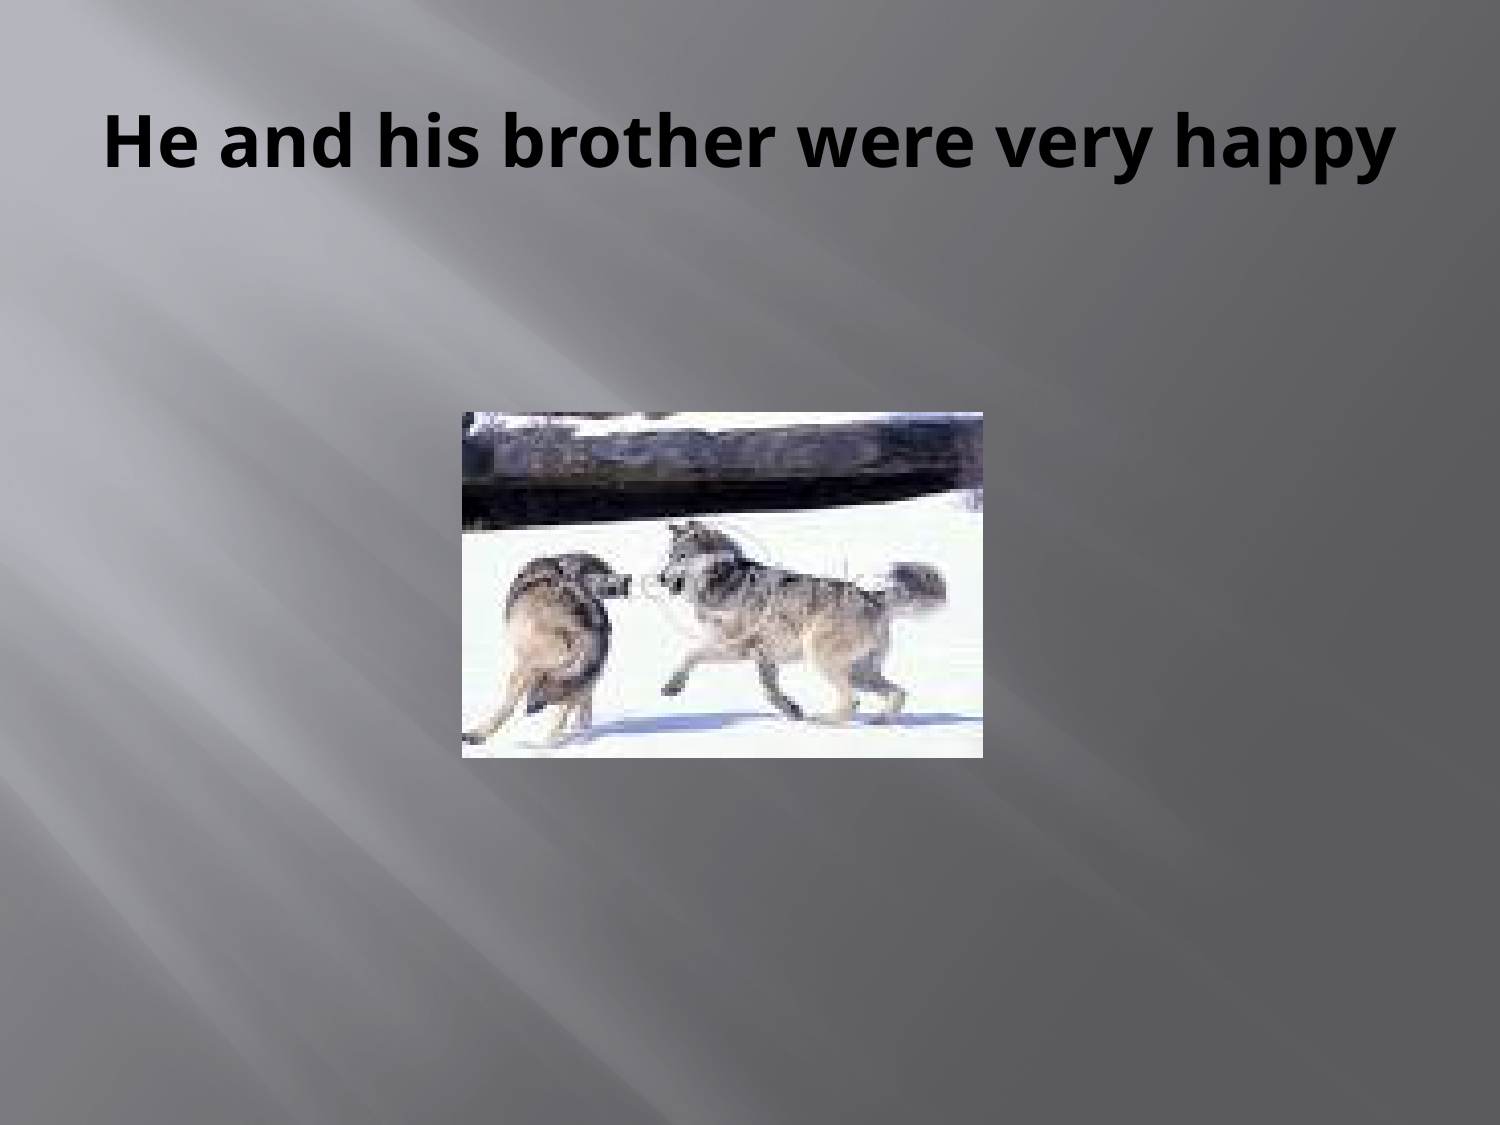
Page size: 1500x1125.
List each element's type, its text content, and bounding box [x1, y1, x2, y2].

picture [462, 412, 983, 759]
title He and his brother were very happy [75, 45, 1425, 233]
